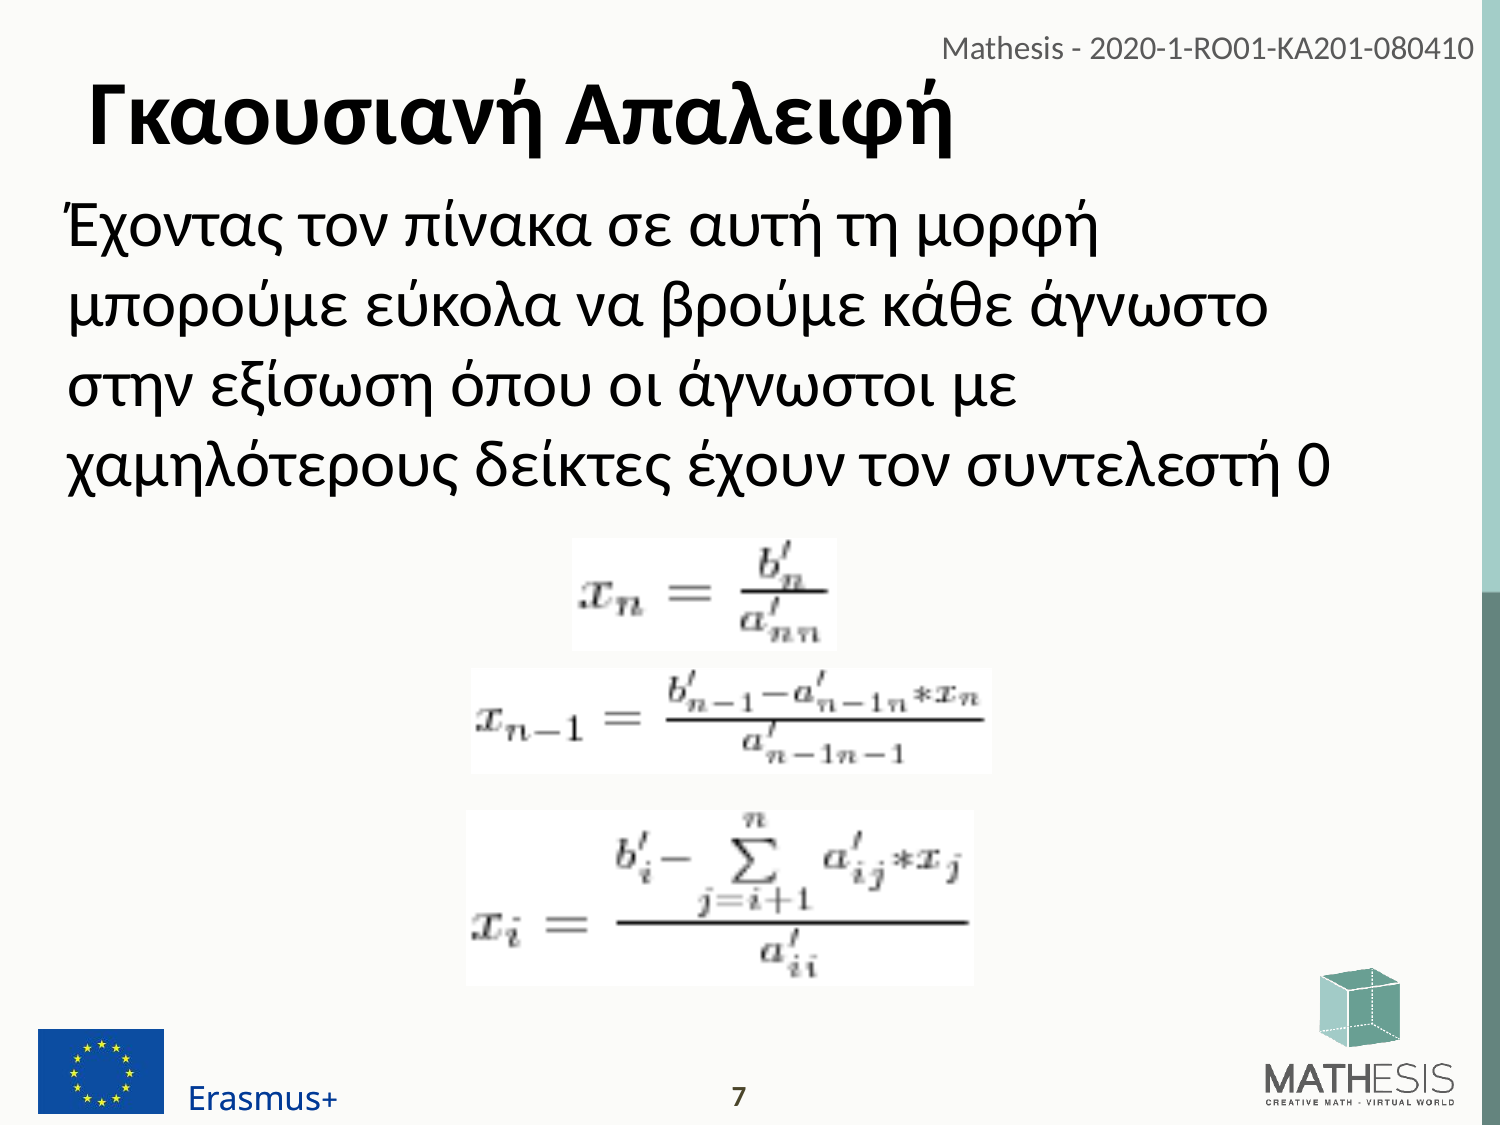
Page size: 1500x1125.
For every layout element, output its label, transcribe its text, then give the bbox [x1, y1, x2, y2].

title Γκαουσιανή Απαλειφή [75, 45, 1425, 233]
picture [470, 668, 993, 775]
picture [38, 1029, 164, 1114]
picture [572, 538, 837, 652]
picture [466, 810, 974, 986]
list Έχοντας τον πίνακα σε αυτή τη μορφή μπορούμε εύκολα να βρούμε κάθε άγνωστο στην εξίσωση όπου οι άγνωστοι με χαμηλότερους δείκτες έχουν τον συντελεστή 0 [53, 172, 1404, 556]
